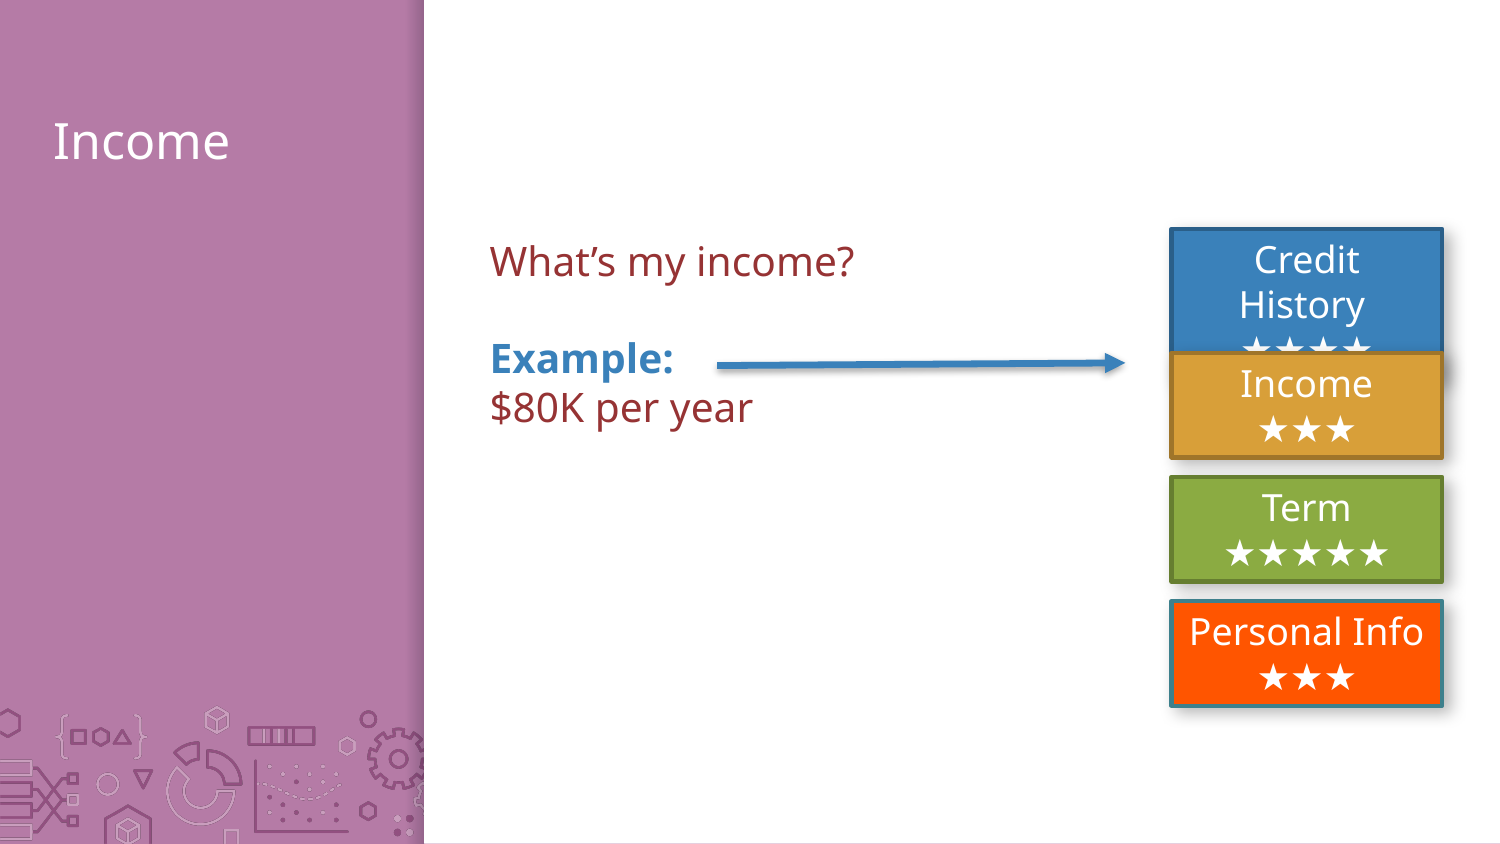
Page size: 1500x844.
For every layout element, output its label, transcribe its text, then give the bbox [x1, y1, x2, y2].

text_box Term ★★★★★ [1169, 475, 1444, 584]
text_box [716, 362, 1126, 366]
text_box Credit History ★★★★ [1169, 227, 1444, 351]
text_box Income ★★★ [1169, 351, 1444, 460]
picture [0, 701, 424, 844]
text_box What’s my income? Example: $80K per year [474, 228, 892, 439]
text_box Personal Info ★★★ [1169, 599, 1444, 708]
title Income [38, 94, 375, 748]
